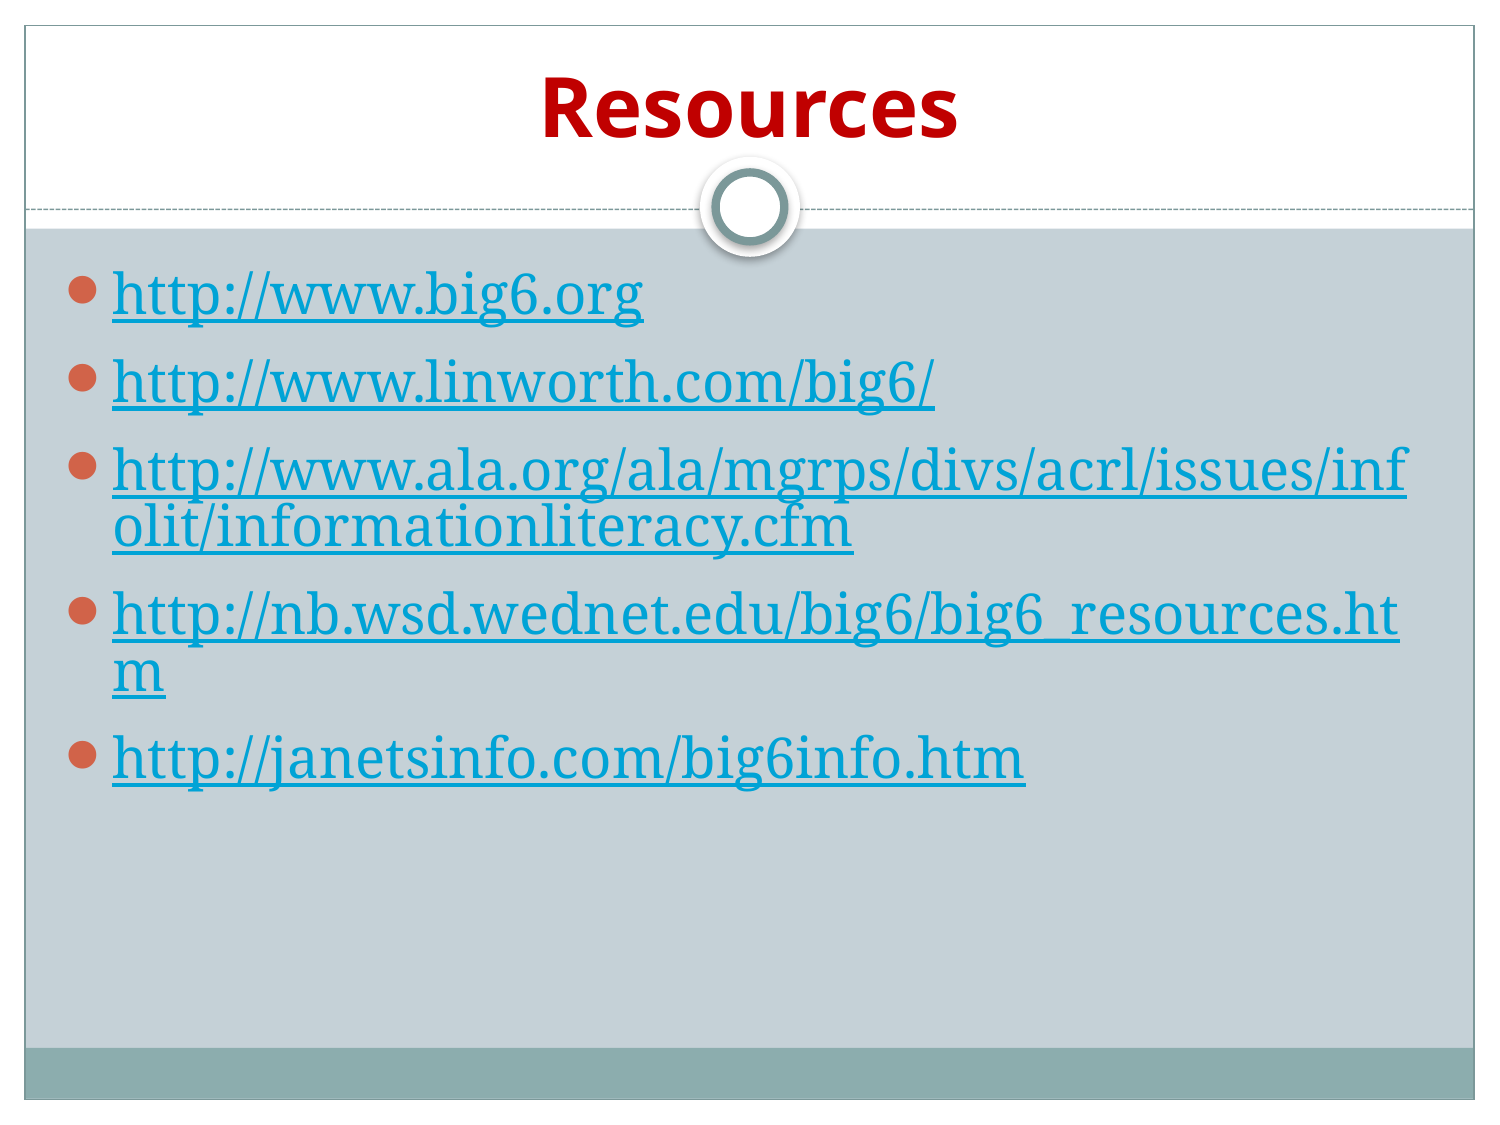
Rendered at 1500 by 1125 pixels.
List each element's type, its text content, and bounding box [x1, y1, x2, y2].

list http://www.big6.org http://www.linworth.com/big6/ http://www.ala.org/ala/mgrps/divs/acrl/issues/infolit/informationliteracy.cfm http://nb.wsd.wednet.edu/big6/big6_resources.htm http://janetsinfo.com/big6info.htm [49, 250, 1445, 1001]
title Resources [49, 37, 1450, 163]
